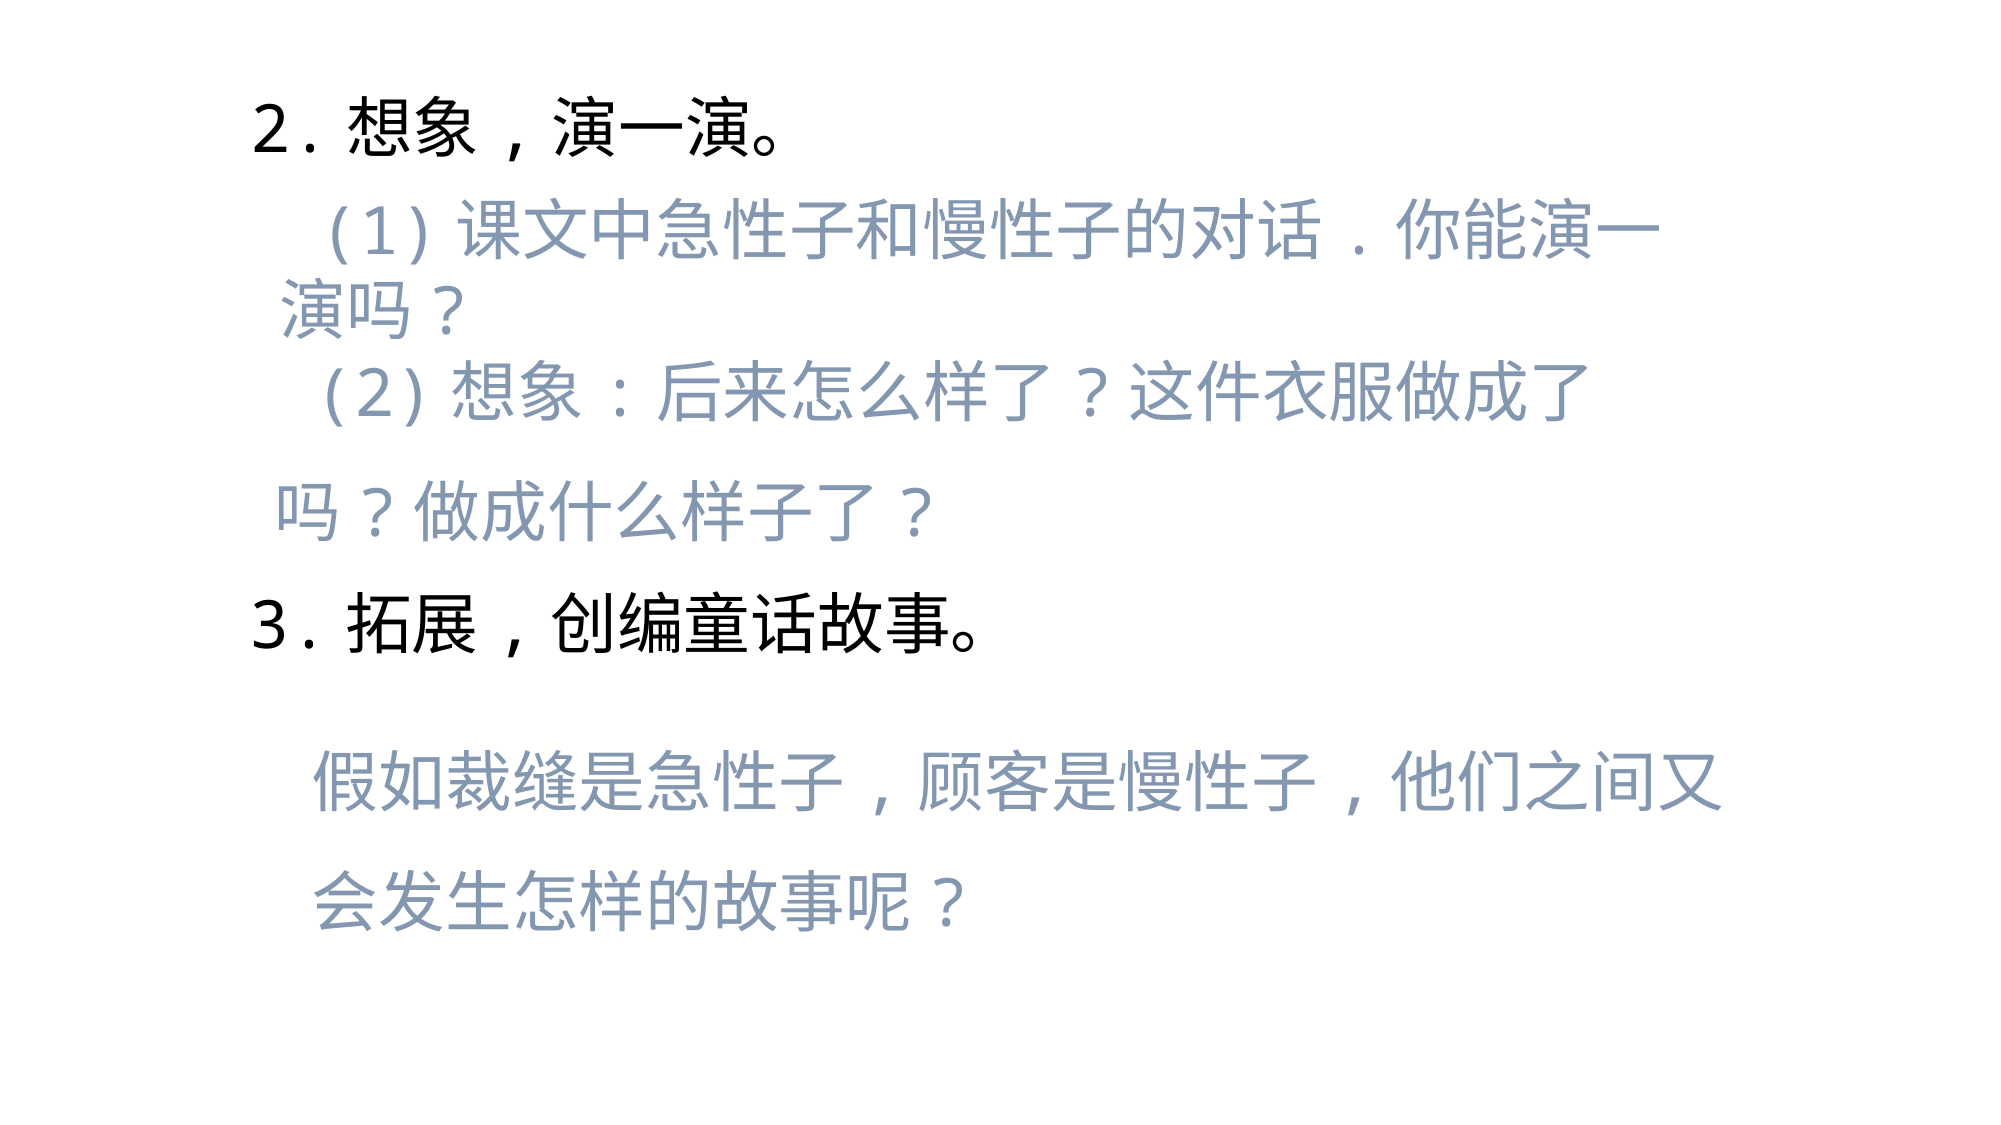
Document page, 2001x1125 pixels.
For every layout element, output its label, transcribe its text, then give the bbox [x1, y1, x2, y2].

text_box 3.拓展,创编童话故事。 [234, 574, 1033, 669]
text_box (1)课文中急性子和慢性子的对话.你能演一演吗? [264, 180, 1736, 356]
text_box (2)想象:后来怎么样了?这件衣服做成了吗?做成什么样子了? [260, 302, 1731, 558]
text_box 假如裁缝是急性子,顾客是慢性子,他们之间又会发生怎样的故事呢? [297, 692, 1745, 947]
text_box 2.想象,演一演。 [195, 78, 834, 173]
